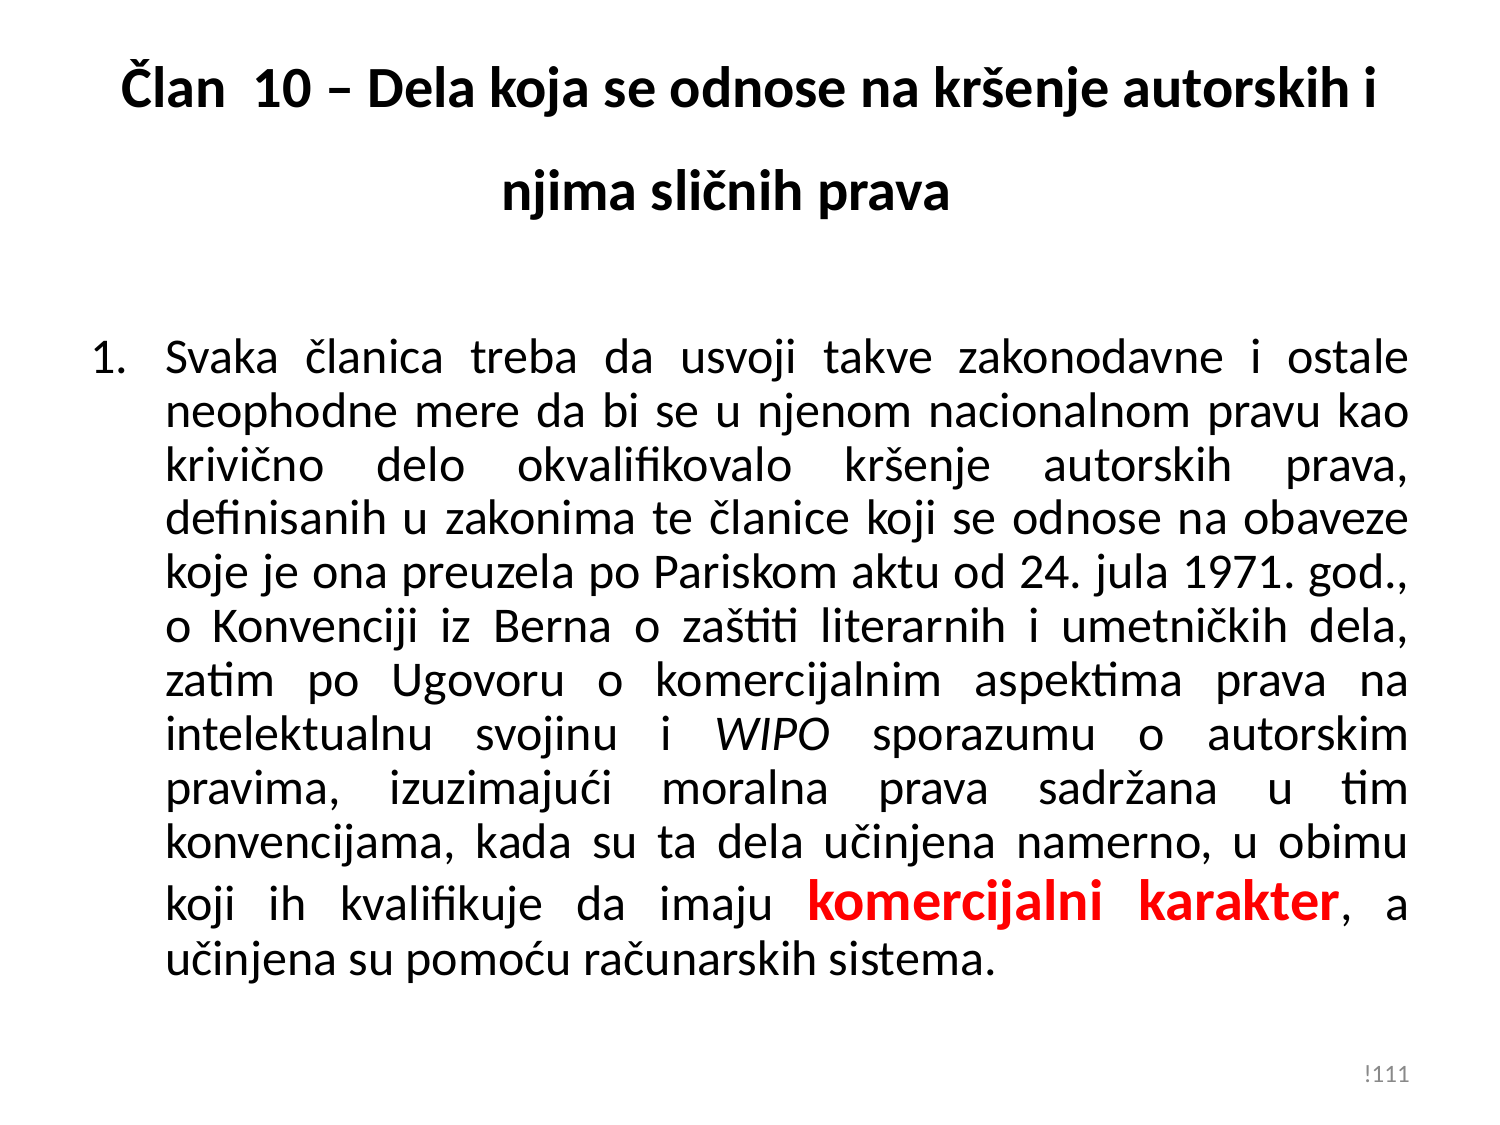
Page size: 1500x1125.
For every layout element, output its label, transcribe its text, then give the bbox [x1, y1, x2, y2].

title Član 10 – Dela koja se odnose na kršenje autorskih i njima sličnih prava [74, 44, 1426, 233]
slide_number !111 [1074, 1042, 1425, 1103]
list Svaka članica treba da usvoji takve zakonodavne i ostale neophodne mere da bi se u njenom nacionalnom pravu kao krivično delo okvalifikovalo kršenje autorskih prava, definisanih u zakonima te članice koji se odnose na obaveze koje je ona preuzela po Pariskom aktu od 24. jula 1971. god., o Konvenciji iz Berna o zaštiti literarnih i umetničkih dela, zatim po Ugovoru o komercijalnim aspektima prava na intelektualnu svojinu i WIPO sporazumu o autorskim pravima, izuzimajući moralna prava sadržana u tim konvencijama, kada su ta dela učinjena namerno, u obimu koji ih kvalifikuje da imaju komercijalni karakter, a učinjena su pomoću računarskih sistema. [74, 322, 1426, 1066]
